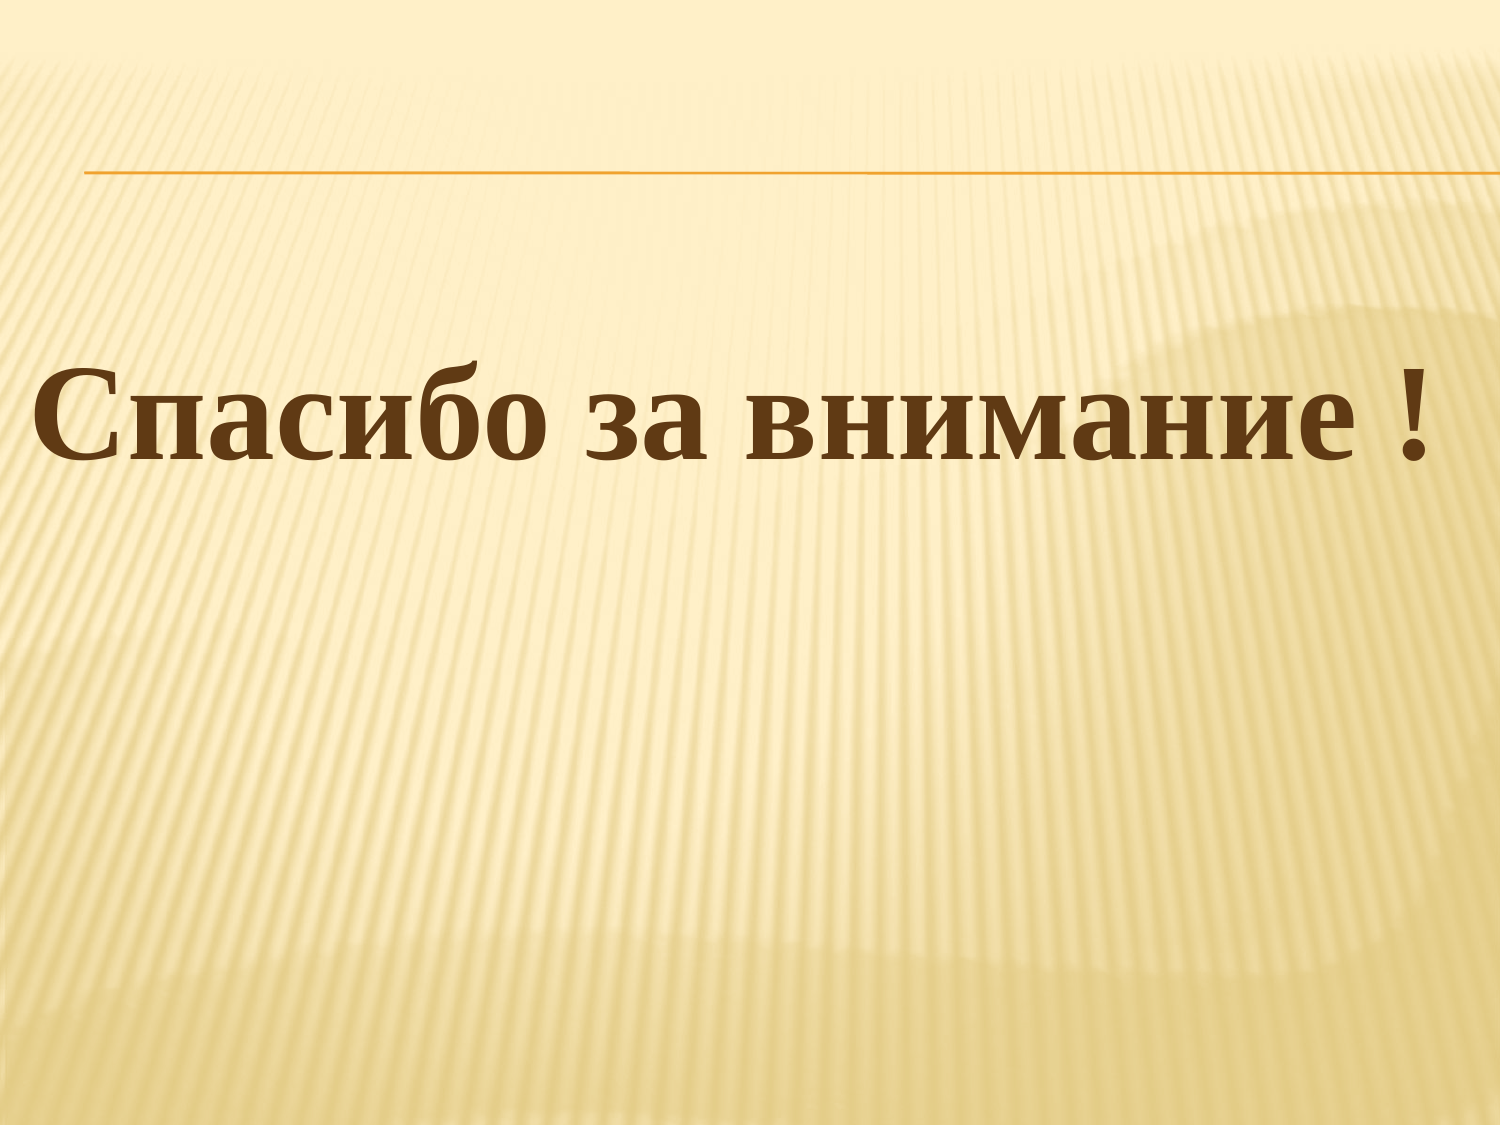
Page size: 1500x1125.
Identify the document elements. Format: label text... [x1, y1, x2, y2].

text_box Спасибо за внимание ! [4, 314, 1463, 495]
